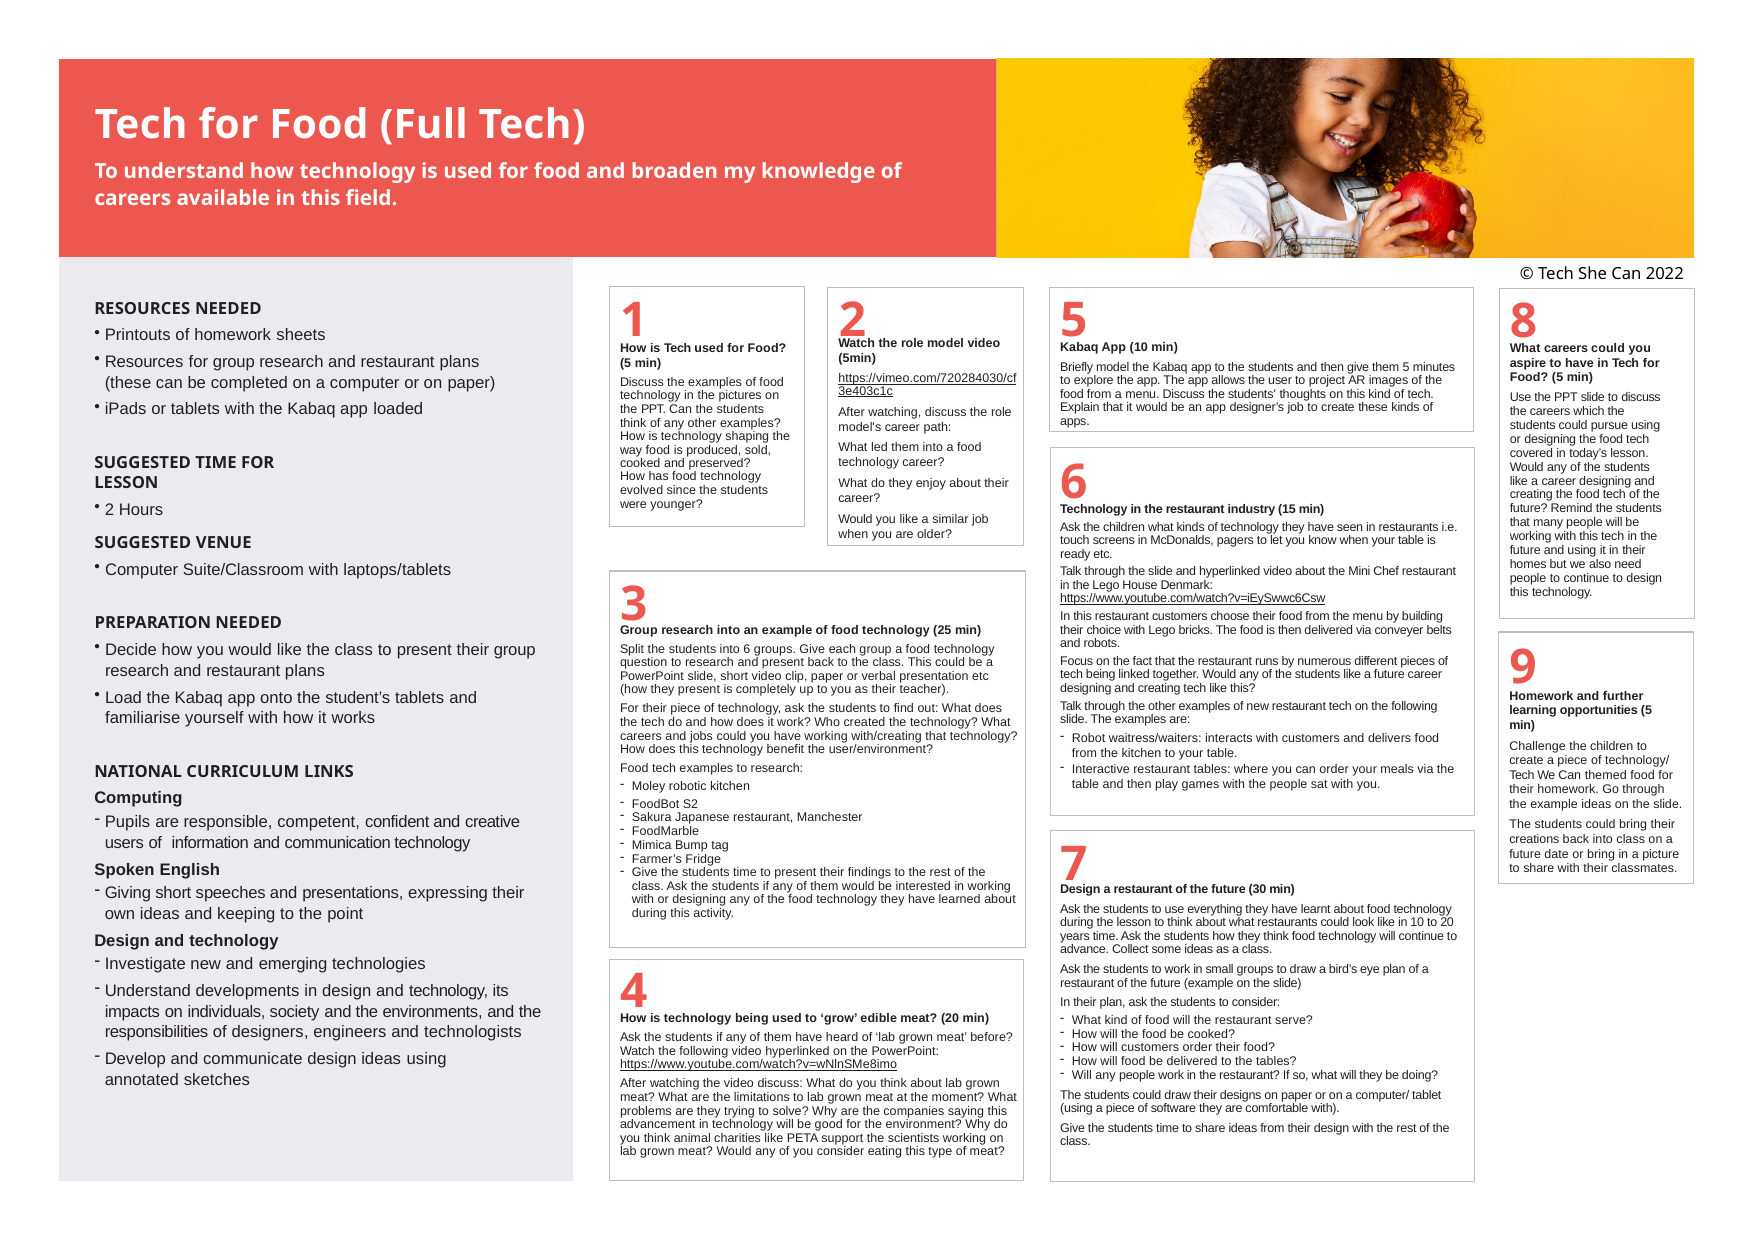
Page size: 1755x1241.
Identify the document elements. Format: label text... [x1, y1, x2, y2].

text_box 5 [1060, 287, 1094, 332]
text_box PREPARATION NEEDED Decide how you would like the class to present their group research and restaurant plans Load the Kabaq app onto the student’s tablets and familiarise yourself with how it works [92, 603, 543, 728]
text_box How is Tech used for Food? (5 min) Discuss the examples of food technology in the pictures on the PPT. Can the students think of any other examples? How is technology shaping the way food is produced, sold, cooked and preserved? How has food technology evolved since the students were younger? [620, 337, 795, 513]
text_box Homework and further learning opportunities (5 min) Challenge the children to create a piece of technology/ Tech We Can themed food for their homework. Go through the example ideas on the slide. The students could bring their creations back into class on a future date or bring in a picture to share with their classmates. [1509, 685, 1685, 863]
text_box [653, 959, 1024, 1008]
text_box Watch the role model video (5min) https://vimeo.com/720284030/cf3e403c1c After watching, discuss the role model's career path: What led them into a food technology career? What do they enjoy about their career? Would you like a similar job when you are older? [838, 332, 1034, 499]
text_box 4 [620, 957, 653, 1008]
text_box SUGGESTED VENUE Computer Suite/Classroom with laptops/tablets [92, 523, 462, 579]
text_box Technology in the restaurant industry (15 min) Ask the children what kinds of technology they have seen in restaurants i.e. touch screens in McDonalds, pagers to let you know when your table is ready etc. Talk through the slide and hyperlinked video about the Mini Chef restaurant in the Lego House Denmark: https://www.youtube.com/watch?v=iEySwwc6Csw In this restaurant customers choose their food from the menu by building their choice with Lego bricks. The food is then delivered via conveyer belts and robots. Focus on the fact that the restaurant runs by numerous different pieces of tech being linked together. Would any of the students like a future career designing and creating tech like this? Talk through the other examples of new restaurant tech on the following slide. The examples are: Robot waitress/waiters: interacts with customers and delivers food from the kitchen to your table. Interactive restaurant tables: where you can order your meals via the table and then play games with the people sat with you. [1060, 495, 1463, 580]
text_box 6 [1060, 448, 1094, 510]
text_box [827, 287, 1024, 546]
text_box RESOURCES NEEDED Printouts of homework sheets Resources for group research and restaurant plans (these can be completed on a computer or on paper) iPads or tablets with the Kabaq app loaded [92, 288, 501, 419]
text_box 3 [620, 570, 653, 620]
text_box Design a restaurant of the future (30 min) Ask the students to use everything they have learnt about food technology during the lesson to think about what restaurants could look like in 10 to 20 years time. Ask the students how they think food technology will continue to advance. Collect some ideas as a class. Ask the students to work in small groups to draw a bird’s eye plan of a restaurant of the future (example on the slide) In their plan, ask the students to consider: What kind of food will the restaurant serve? How will the food be cooked? How will customers order their food? How will food be delivered to the tables? Will any people work in the restaurant? If so, what will they be doing? The students could draw their designs on paper or on a computer/ tablet (using a piece of software they are comfortable with). Give the students time to share ideas from their design with the rest of the class. [1060, 876, 1463, 960]
picture [996, 58, 1695, 258]
text_box NATIONAL CURRICULUM LINKS Computing Pupils are responsible, competent, confident and creative users of information and communication technology Spoken English Giving short speeches and presentations, expressing their own ideas and keeping to the point Design and technology Investigate new and emerging technologies Understand developments in design and technology, its impacts on individuals, society and the environments, and the responsibilities of designers, engineers and technologists Develop and communicate design ideas using annotated sketches [92, 751, 547, 1089]
text_box 2 [838, 287, 872, 349]
text_box [609, 571, 1026, 948]
text_box 8 [1509, 290, 1543, 337]
text_box [1498, 632, 1694, 884]
text_box [1050, 830, 1475, 1182]
text_box Group research into an example of food technology (25 min) Split the students into 6 groups. Give each group a food technology question to research and present back to the class. This could be a PowerPoint slide, short video clip, paper or verbal presentation etc (how they present is completely up to you as their teacher). For their piece of technology, ask the students to find out: What does the tech do and how does it work? Who created the technology? What careers and jobs could you have working with/creating that technology? How does this technology benefit the user/environment? Food tech examples to research: Moley robotic kitchen FoodBot S2 Sakura Japanese restaurant, Manchester FoodMarble Mimica Bump tag Farmer’s Fridge Give the students time to present their findings to the rest of the class. Ask the students if any of them would be interested in working with or designing any of the food technology they have learned about during this activity. [620, 620, 1019, 796]
text_box SUGGESTED TIME FOR LESSON 2 Hours [92, 443, 338, 519]
text_box Kabaq App (10 min) Briefly model the Kabaq app to the students and then give them 5 minutes to explore the app. The app allows the user to project AR images of the food from a menu. Discuss the students' thoughts on this kind of tech. Explain that it would be an app designer’s job to create these kinds of apps. [1060, 332, 1463, 417]
text_box 7 [1060, 830, 1094, 893]
text_box 1 [620, 287, 653, 349]
text_box What careers could you aspire to have in Tech for Food? (5 min) Use the PPT slide to discuss the careers which the students could pursue using or designing the food tech covered in today’s lesson. Would any of the students like a career designing and creating the food tech of the future? Remind the students that many people will be working with this tech in the future and using it in their homes but we also need people to continue to design this technology. [1509, 337, 1669, 602]
text_box © Tech She Can 2022 [1430, 255, 1717, 290]
text_box [609, 959, 620, 1181]
text_box [1499, 290, 1695, 619]
title Tech for Food (Full Tech) To understand how technology is used for food and broaden my knowledge of careers available in this field. [92, 74, 925, 306]
text_box 9 [1509, 633, 1541, 685]
text_box How is technology being used to ‘grow’ edible meat? (20 min) Ask the students if any of them have heard of ‘lab grown meat’ before? Watch the following video hyperlinked on the PowerPoint: https://www.youtube.com/watch?v=wNlnSMe8imo After watching the video discuss: What do you think about lab grown meat? What are the limitations to lab grown meat at the moment? What problems are they trying to solve? Why are the companies saying this advancement in technology will be good for the environment? Why do you think animal charities like PETA support the scientists working on lab grown meat? Would any of you consider eating this type of meat? [620, 1008, 1024, 1184]
text_box [1050, 447, 1475, 816]
